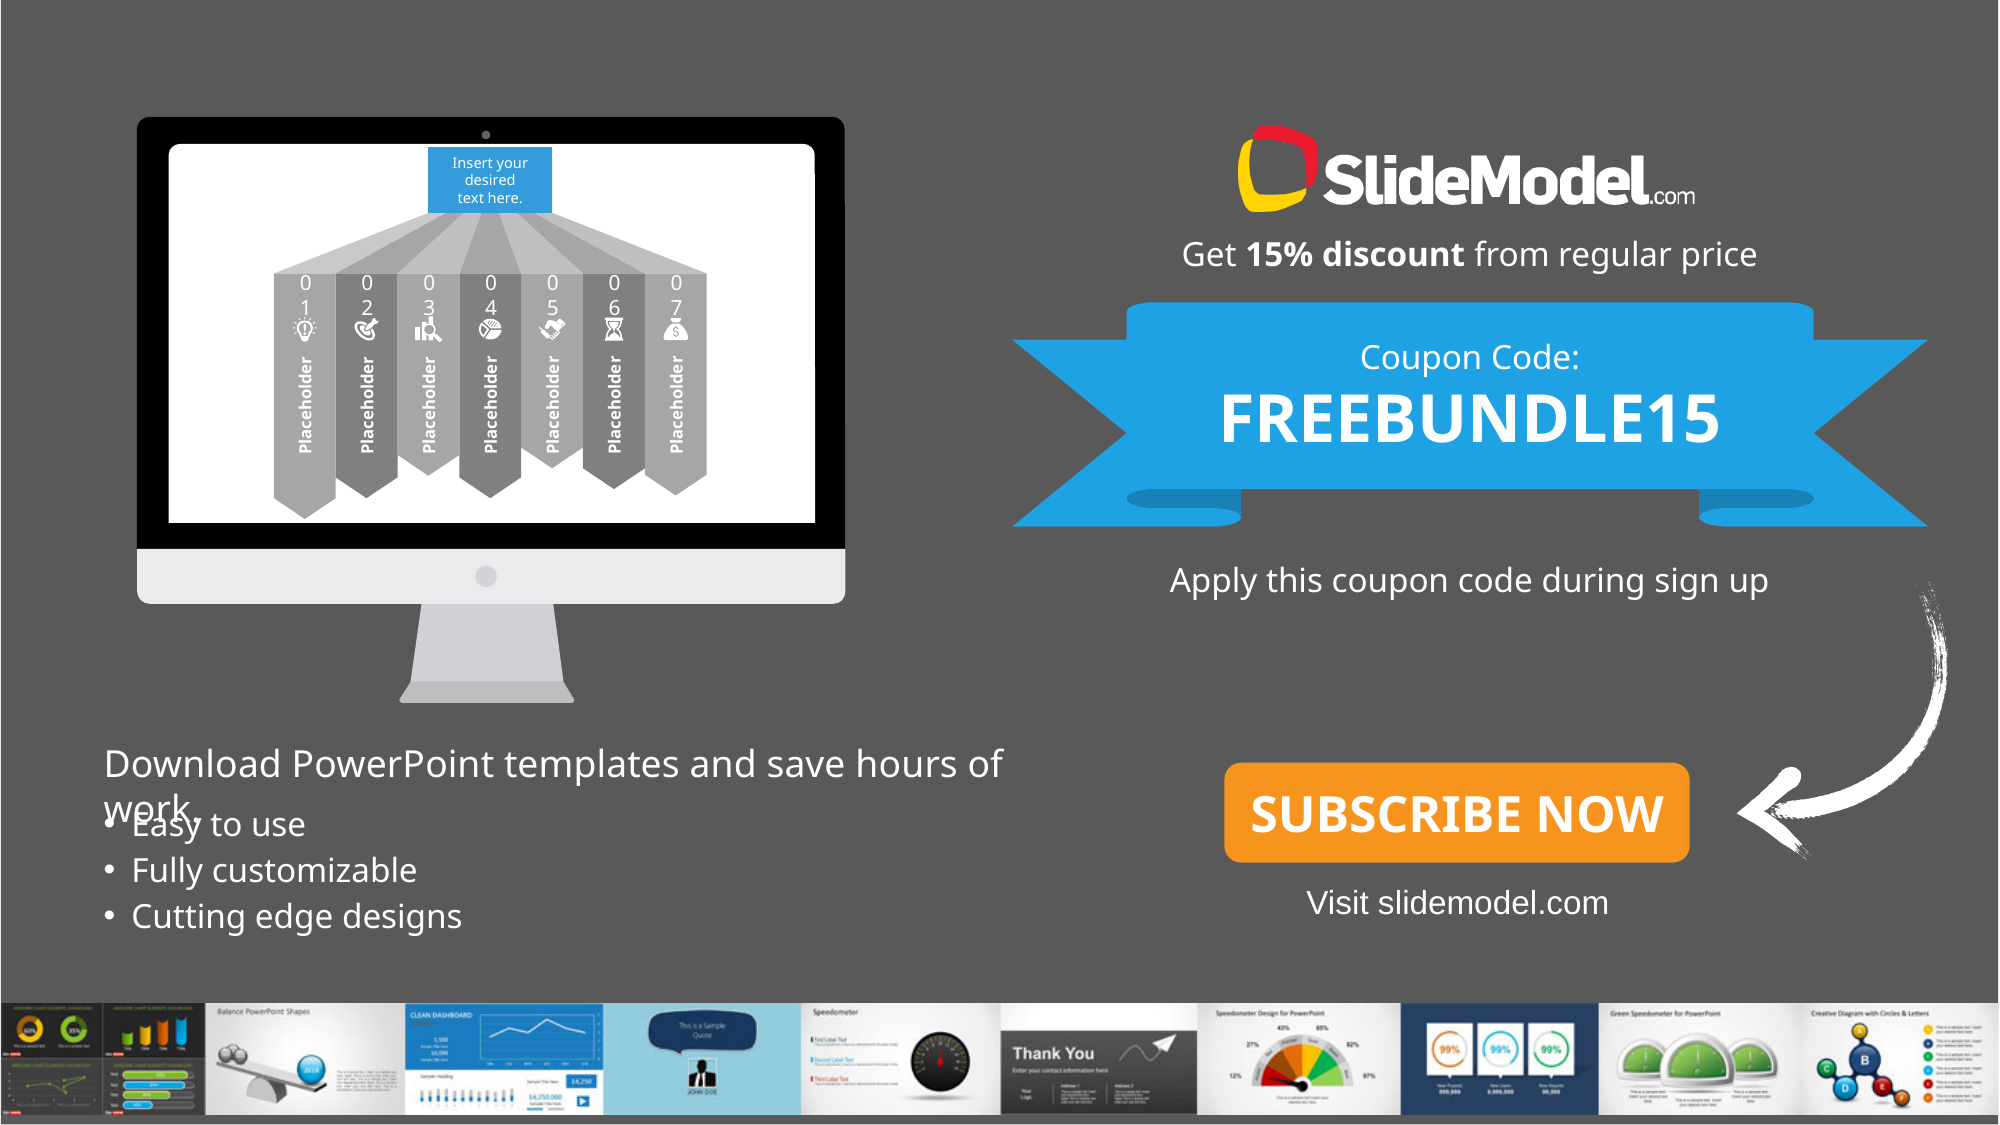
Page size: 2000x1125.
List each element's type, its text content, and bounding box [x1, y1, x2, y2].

text_box [1736, 594, 1949, 861]
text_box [273, 146, 707, 520]
text_box [1012, 302, 1929, 527]
text_box Download PowerPoint templates and save hours of work. [88, 732, 1059, 838]
text_box Get 15% discount from regular price [1058, 225, 1882, 280]
text_box Easy to use Fully customizable Cutting edge designs [88, 838, 863, 943]
text_box SUBSCRIBE NOW [1222, 760, 1692, 865]
text_box [1929, 587, 1937, 601]
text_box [136, 116, 846, 704]
text_box [0, 0, 2000, 1003]
picture [0, 1003, 1999, 1115]
picture [1237, 125, 1696, 213]
text_box Visit slidemodel.com [1247, 874, 1669, 928]
text_box Apply this coupon code during sign up [1129, 551, 1811, 607]
text_box Coupon Code: FREEBUNDLE15 [1173, 328, 1768, 464]
